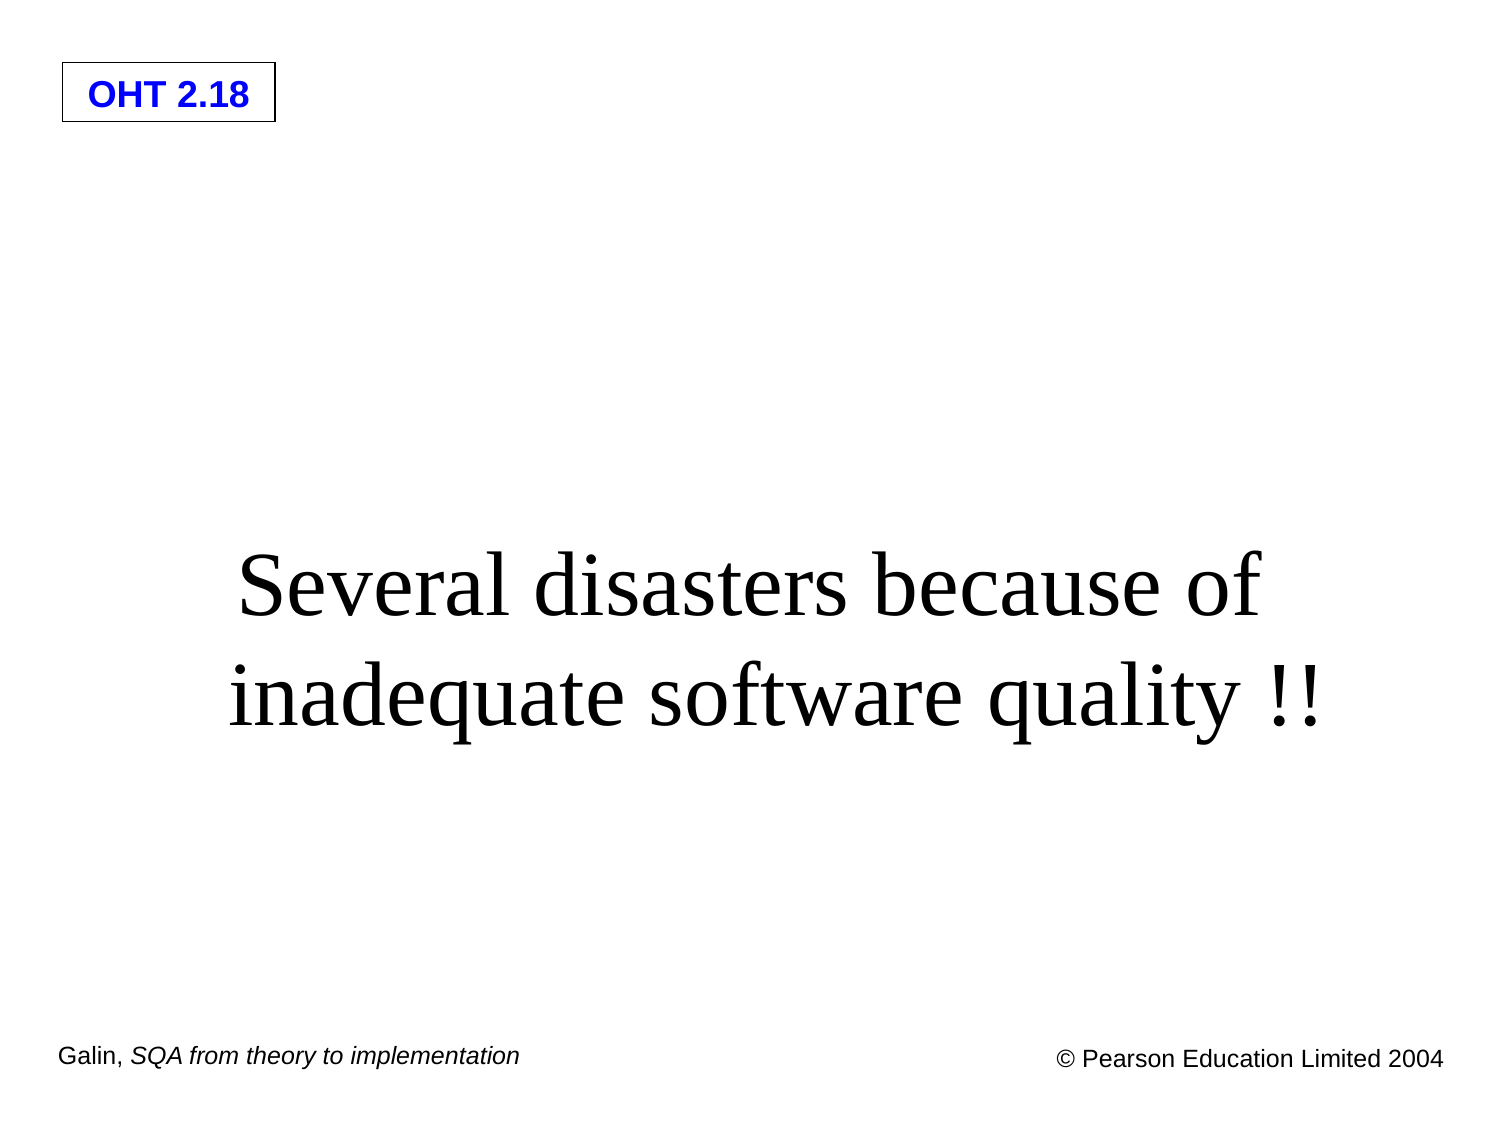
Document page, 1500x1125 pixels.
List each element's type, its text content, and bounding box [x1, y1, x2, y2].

list Several disasters because of inadequate software quality !! [112, 324, 1388, 1001]
